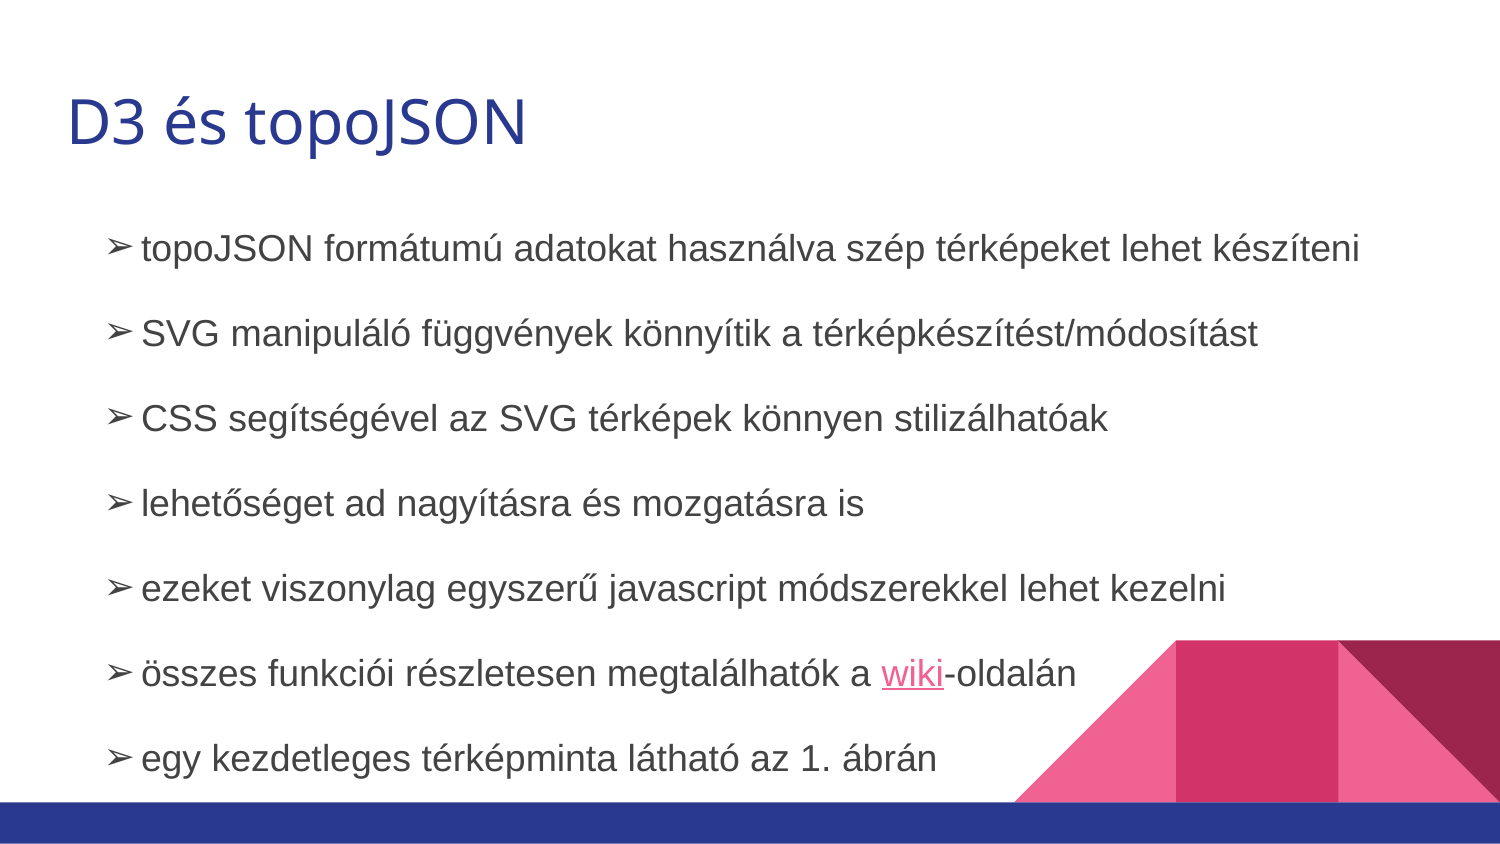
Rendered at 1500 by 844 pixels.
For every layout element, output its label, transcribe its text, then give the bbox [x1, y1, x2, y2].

list topoJSON formátumú adatokat használva szép térképeket lehet készíteni SVG manipuláló függvények könnyítik a térképkészítést/módosítást CSS segítségével az SVG térképek könnyen stilizálhatóak lehetőséget ad nagyításra és mozgatásra is ezeket viszonylag egyszerű javascript módszerekkel lehet kezelni összes funkciói részletesen megtalálhatók a wiki-oldalán egy kezdetleges térképminta látható az 1. ábrán [51, 201, 1449, 750]
title D3 és topoJSON [51, 67, 1449, 167]
